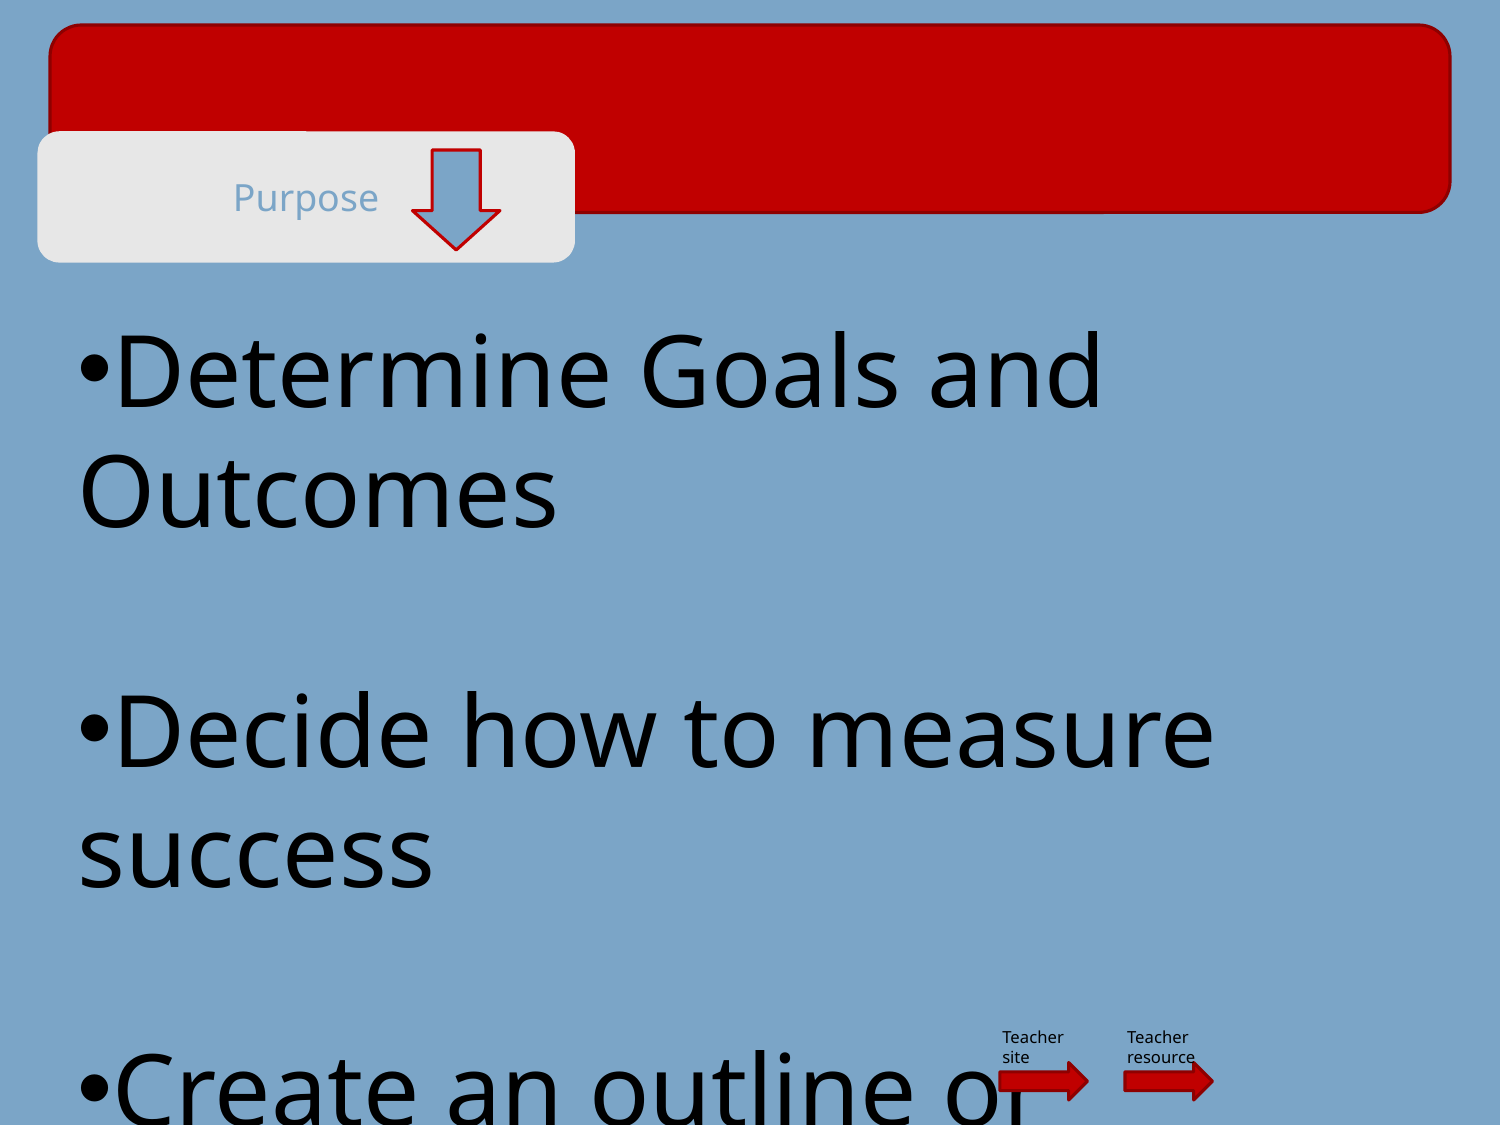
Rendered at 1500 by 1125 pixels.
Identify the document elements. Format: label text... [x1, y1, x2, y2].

text_box [998, 1075, 1089, 1102]
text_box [37, 0, 576, 263]
text_box [581, 23, 1452, 215]
text_box Teacher resource [1112, 1019, 1250, 1075]
text_box [1123, 1075, 1214, 1102]
text_box Teacher site [987, 1019, 1112, 1075]
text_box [412, 149, 501, 251]
text_box Determine Goals and Outcomes Decide how to measure success Create an outline or structure [62, 299, 1438, 1125]
